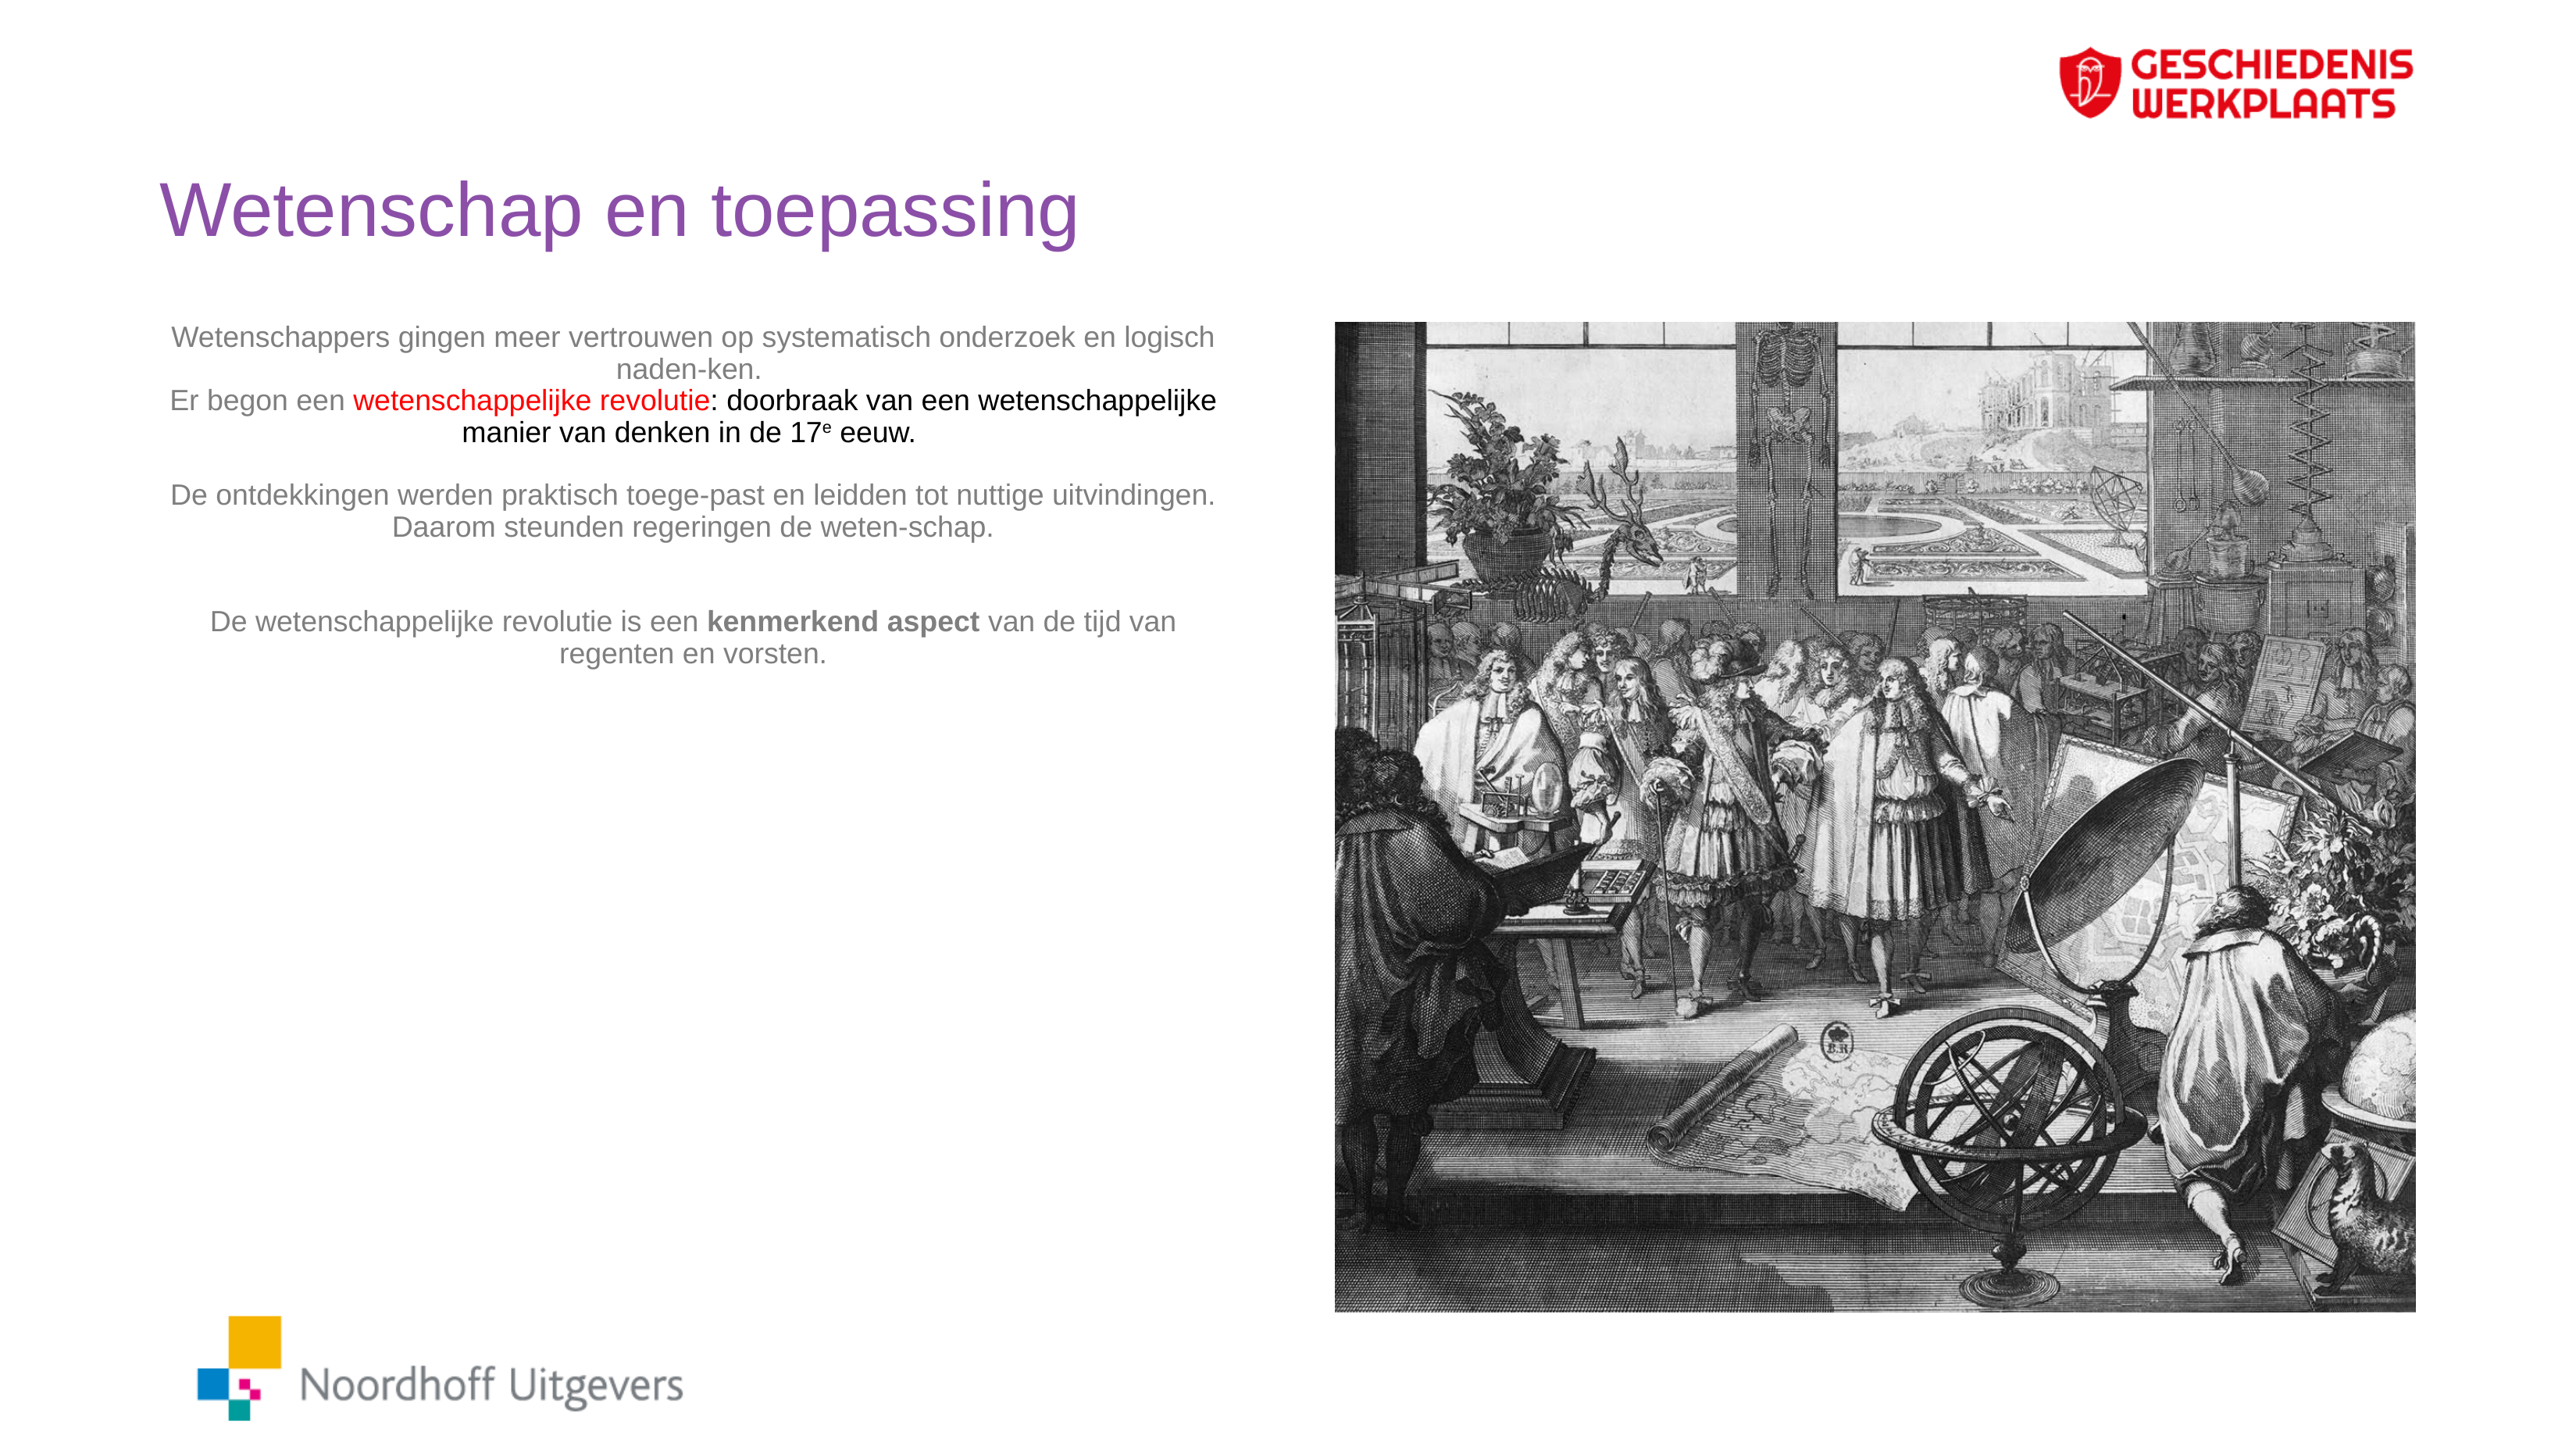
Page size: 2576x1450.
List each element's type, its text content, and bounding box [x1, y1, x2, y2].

picture [1335, 322, 2416, 1312]
title Wetenschap en toepassing [159, 159, 2416, 266]
picture [1610, 0, 2576, 161]
picture [159, 1288, 802, 1449]
list Wetenschappers gingen meer vertrouwen op systematisch onderzoek en logisch naden-ken. Er begon een wetenschappelijke revolutie: doorbraak van een wetenschappelijke manier van denken in de 17e eeuw. De ontdekkingen werden praktisch toege-past en leidden tot nuttige uitvindingen. Daarom steunden regeringen de weten-schap. De wetenschappelijke revolutie is een kenmerkend aspect van de tijd van regenten en vorsten. [159, 322, 1241, 1288]
